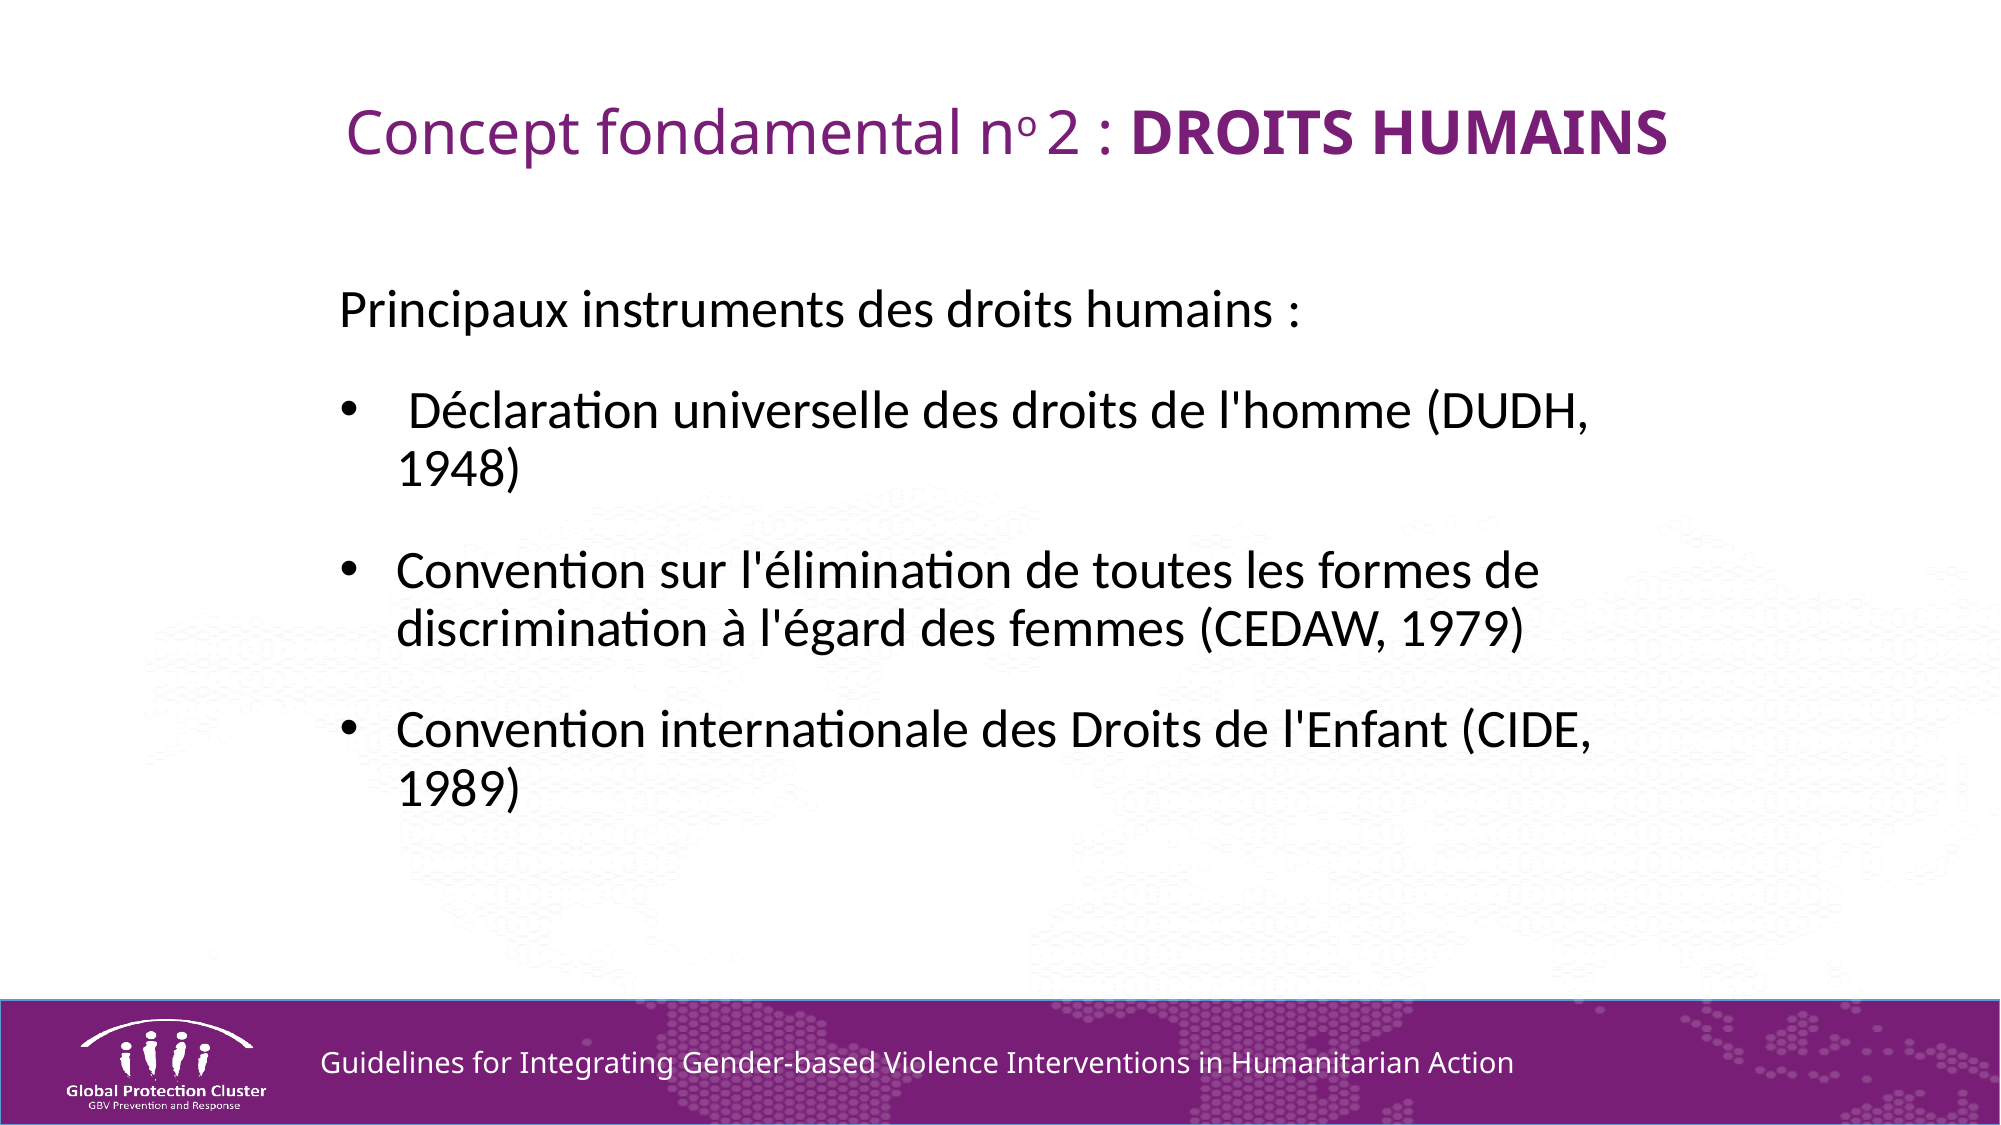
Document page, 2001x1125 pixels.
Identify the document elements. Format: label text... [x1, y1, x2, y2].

picture [56, 254, 2001, 1125]
title Concept fondamental no 2 : DROITS HUMAINS [329, 94, 1787, 228]
text_box Principaux instruments des droits humains : Déclaration universelle des droits de l'homme (DUDH, 1948) Convention sur l'élimination de toutes les formes de discrimination à l'égard des femmes (CEDAW, 1979) Convention internationale des Droits de l'Enfant (CIDE, 1989) [324, 272, 1675, 1016]
